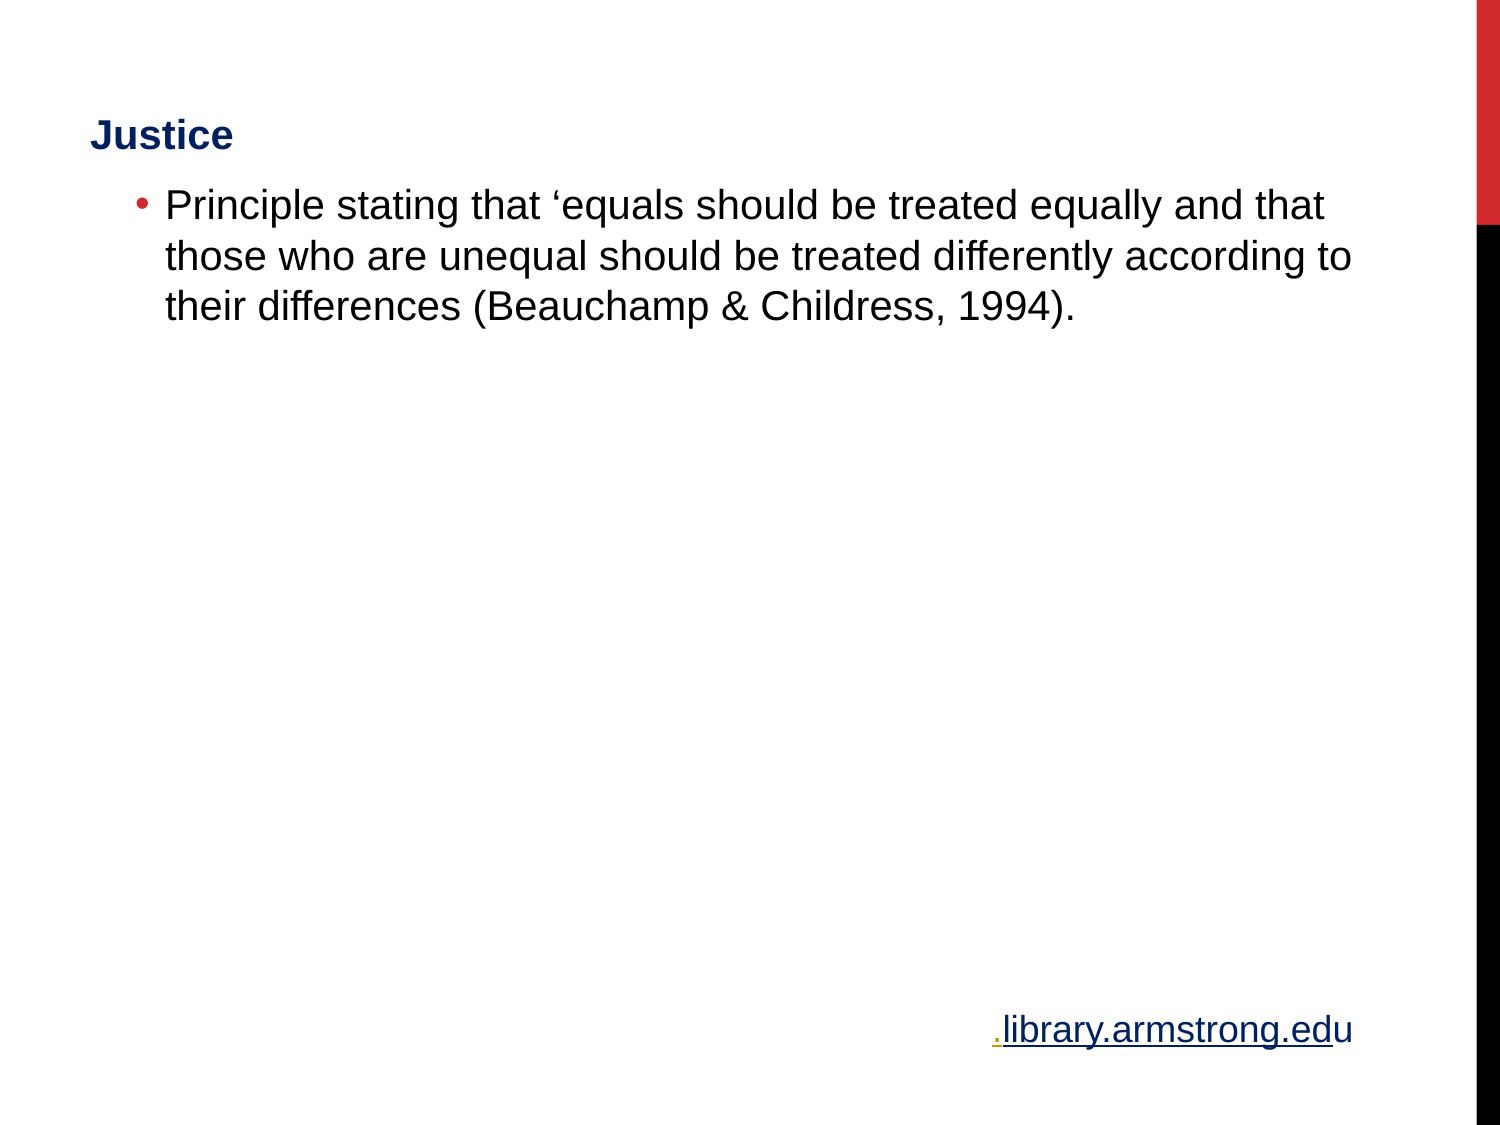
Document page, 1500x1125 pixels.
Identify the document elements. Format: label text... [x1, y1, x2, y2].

text_box .library.armstrong.edu [977, 998, 1369, 1058]
list Justice Principle stating that ‘equals should be treated equally and that those who are unequal should be treated differently according to their differences (Beauchamp & Childress, 1994). [75, 99, 1425, 1005]
